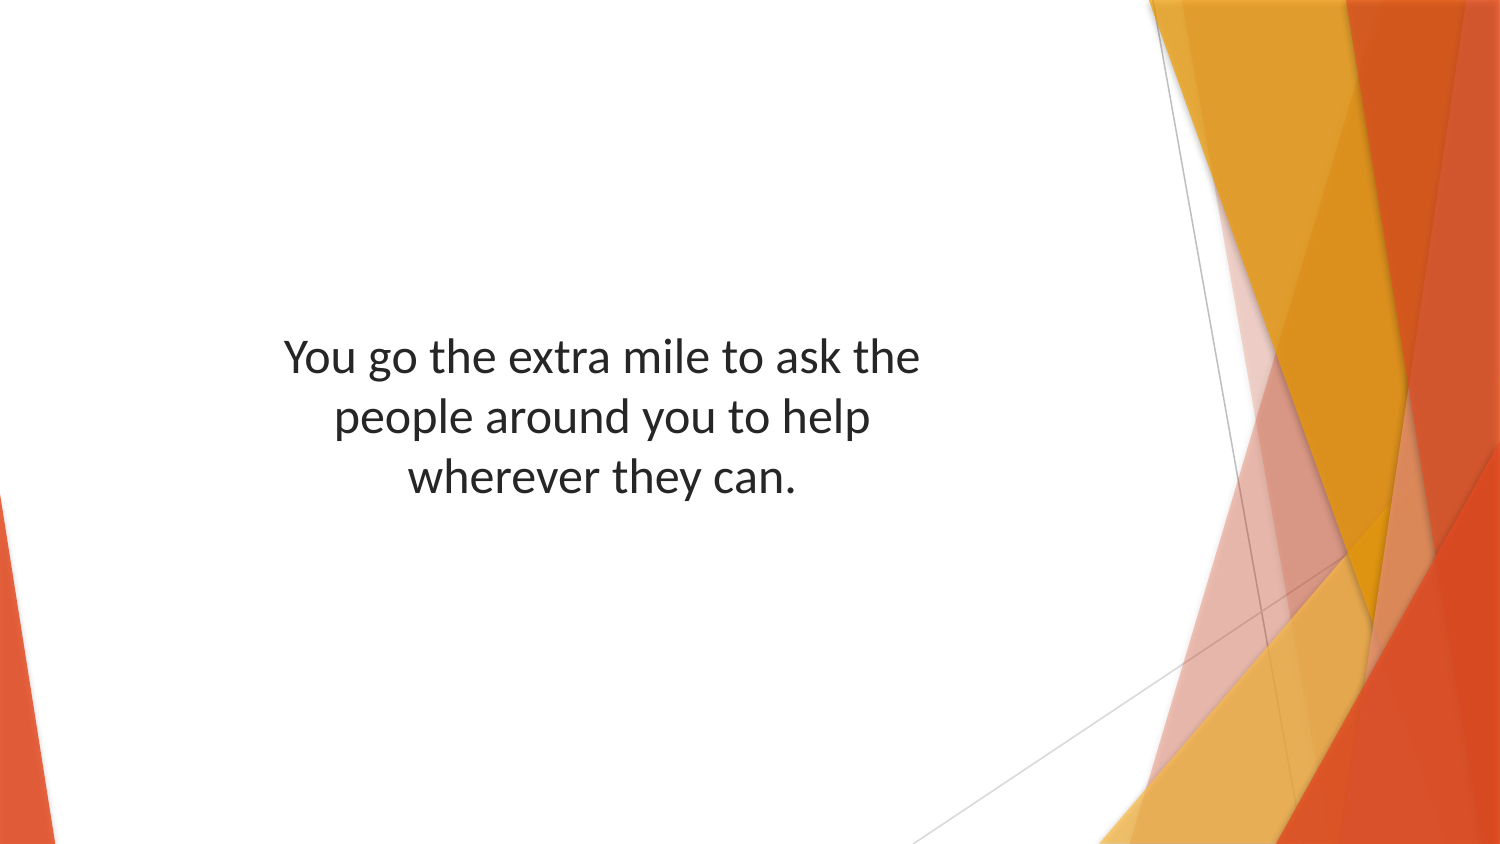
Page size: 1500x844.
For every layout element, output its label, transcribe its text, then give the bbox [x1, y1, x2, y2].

list You go the extra mile to ask the people around you to help wherever they can. [253, 315, 951, 552]
